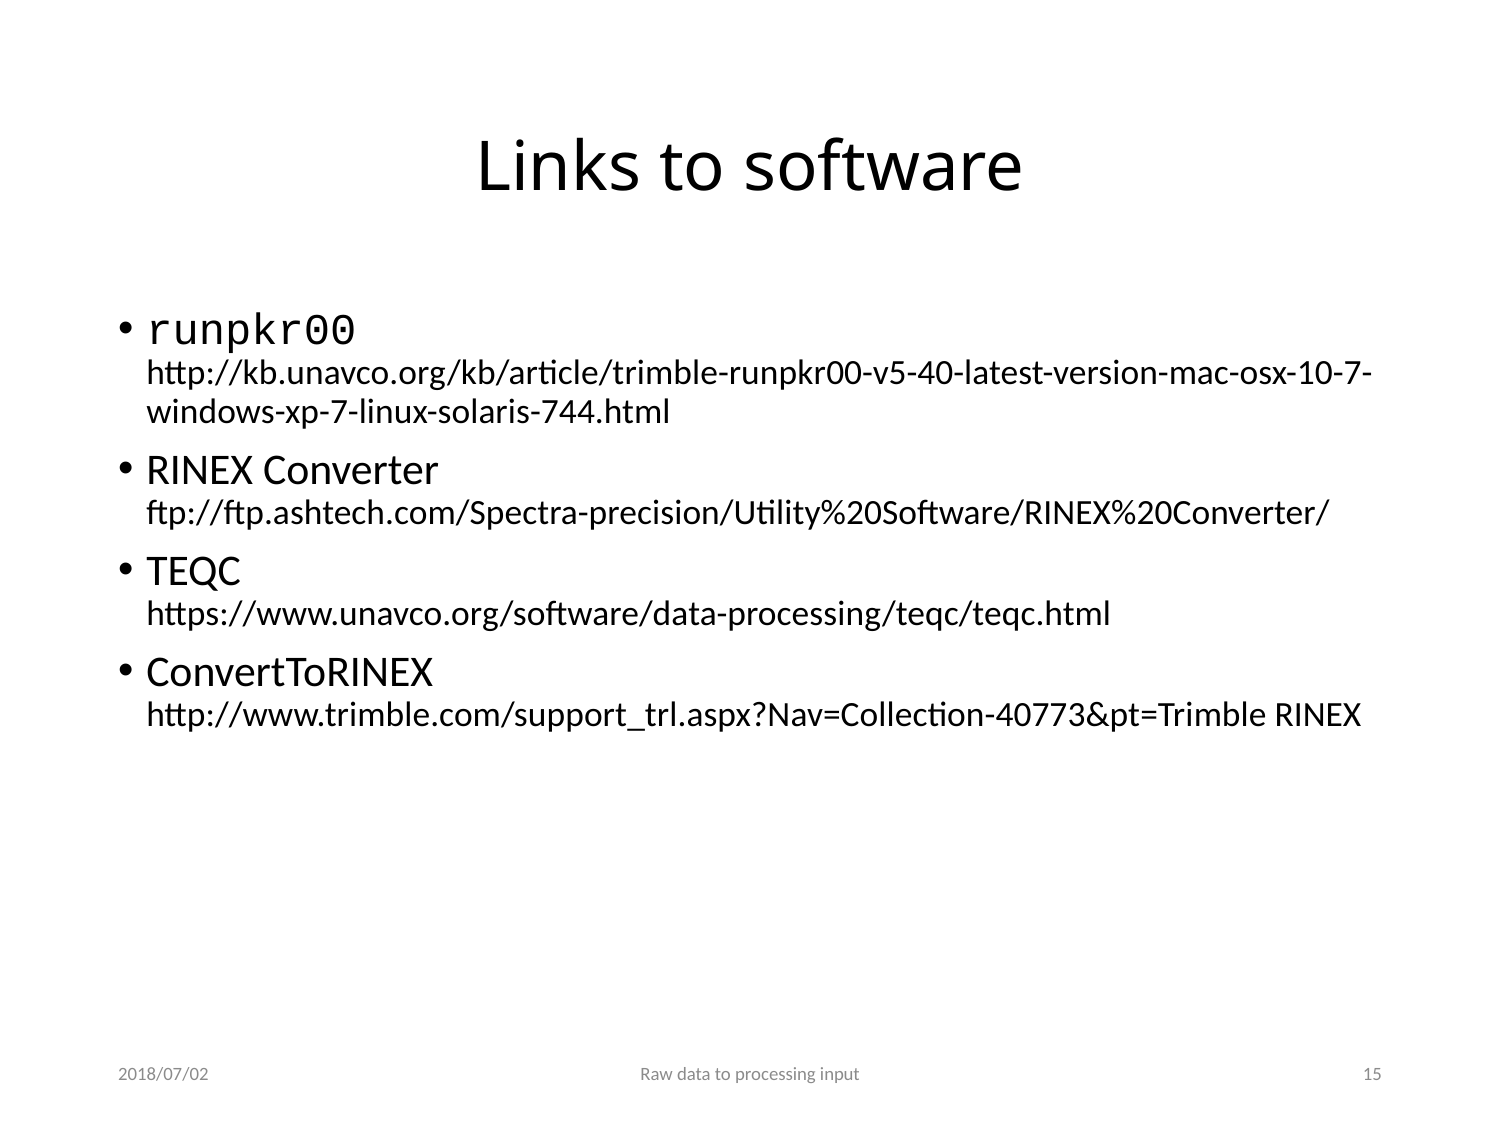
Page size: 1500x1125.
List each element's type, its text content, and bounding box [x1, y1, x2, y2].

list runpkr00 http://kb.unavco.org/kb/article/trimble-runpkr00-v5-40-latest-version-mac-osx-10-7-windows-xp-7-linux-solaris-744.html RINEX Converter ftp://ftp.ashtech.com/Spectra-precision/Utility%20Software/RINEX%20Converter/ TEQC https://www.unavco.org/software/data-processing/teqc/teqc.html ConvertToRINEX http://www.trimble.com/support_trl.aspx?Nav=Collection-40773&pt=Trimble RINEX [103, 299, 1397, 1014]
slide_number 14 [1059, 1042, 1397, 1103]
title Links to software [103, 59, 1397, 278]
footer Raw data to processing input [496, 1042, 1004, 1103]
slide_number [103, 1042, 441, 1103]
